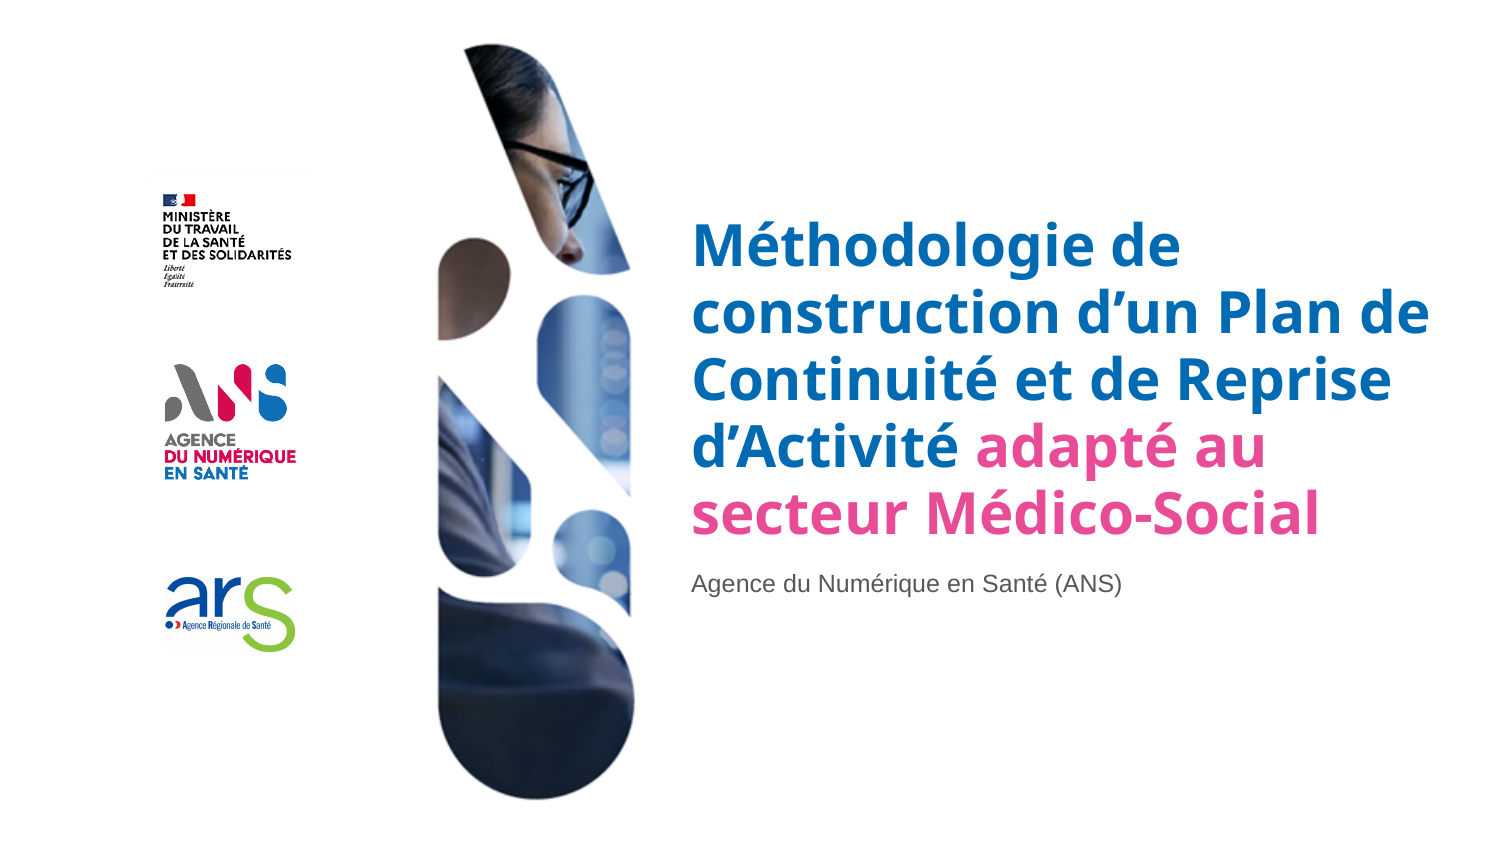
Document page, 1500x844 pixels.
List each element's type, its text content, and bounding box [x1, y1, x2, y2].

title Méthodologie de construction d’un Plan de Continuité et de Reprise d’Activité adapté au secteur Médico-Social [690, 240, 1434, 521]
picture [150, 174, 321, 300]
picture [420, 36, 644, 808]
picture [164, 364, 296, 480]
picture [164, 577, 296, 652]
list Agence du Numérique en Santé (ANS) [690, 567, 1434, 631]
